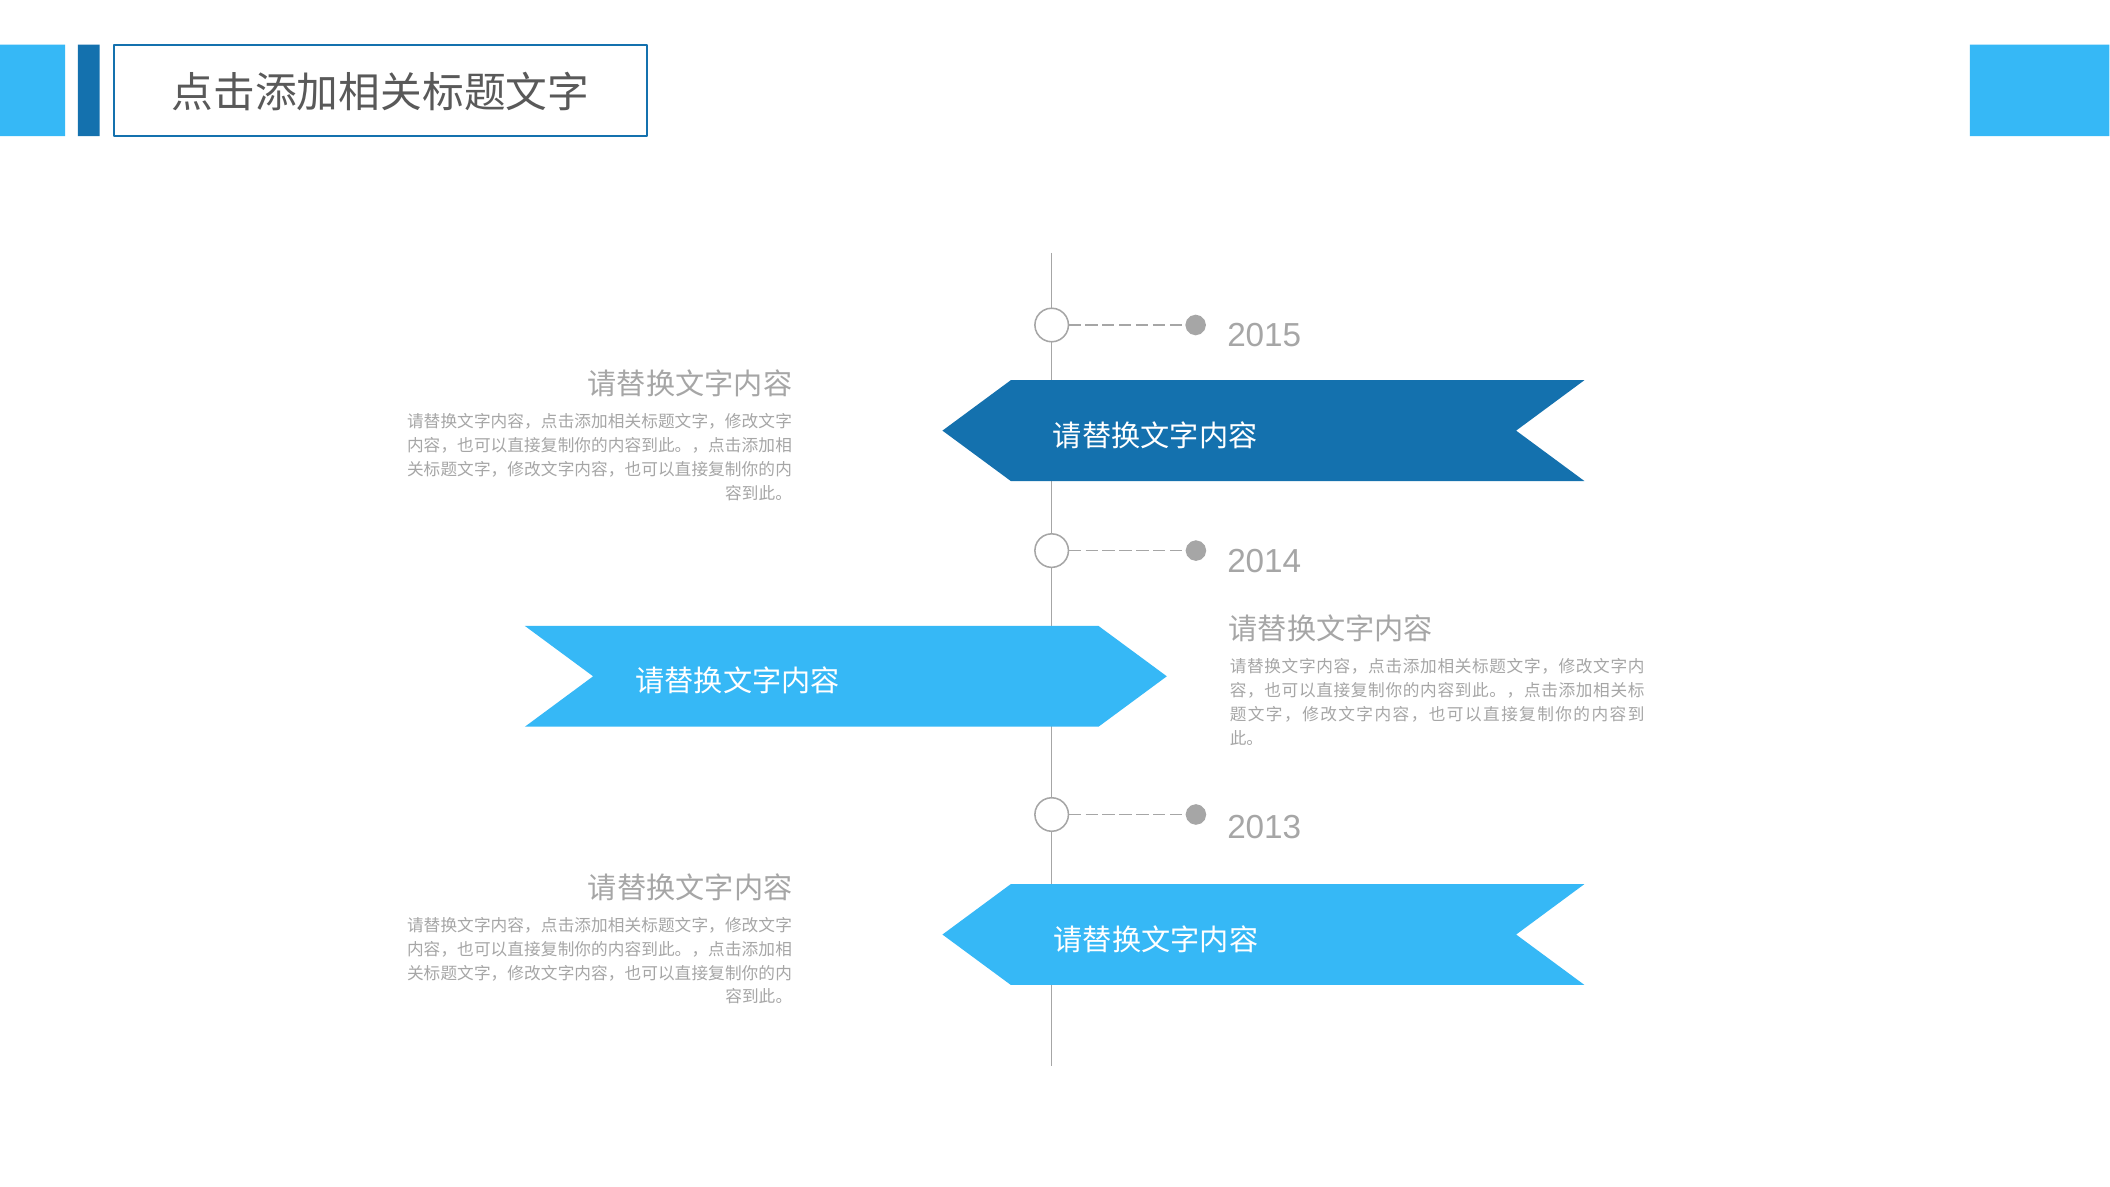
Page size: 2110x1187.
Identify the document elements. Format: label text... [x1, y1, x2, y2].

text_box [1212, 596, 1660, 733]
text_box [942, 380, 1585, 481]
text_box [1034, 308, 1196, 342]
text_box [387, 350, 809, 512]
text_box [1034, 533, 1196, 568]
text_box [942, 884, 1585, 985]
text_box 点击添加相关标题文字 [135, 44, 625, 137]
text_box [387, 854, 809, 1016]
text_box 2014 [1212, 523, 1317, 587]
text_box 2013 [1212, 789, 1317, 853]
text_box 2015 [1212, 298, 1317, 361]
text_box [1034, 797, 1196, 832]
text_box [524, 625, 1167, 727]
